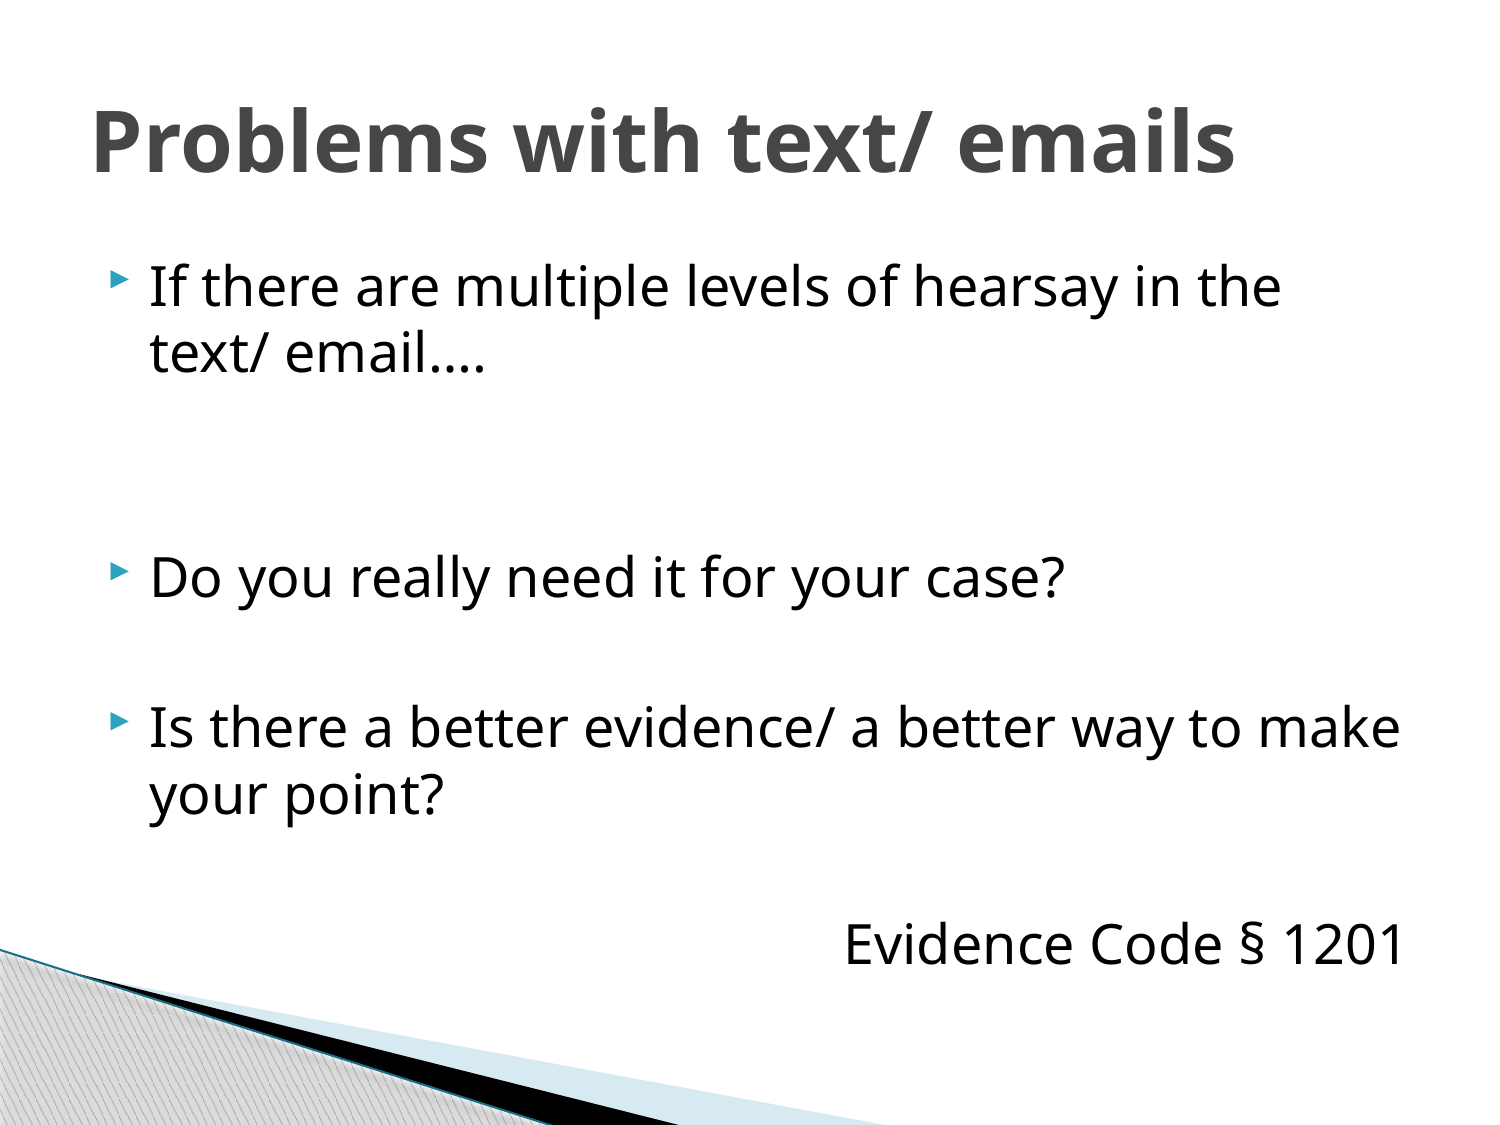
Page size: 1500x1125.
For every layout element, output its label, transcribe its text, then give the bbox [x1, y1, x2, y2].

list If there are multiple levels of hearsay in the text/ email…. Do you really need it for your case? Is there a better evidence/ a better way to make your point? Evidence Code § 1201 [75, 243, 1425, 986]
title Problems with text/ emails [75, 45, 1425, 233]
